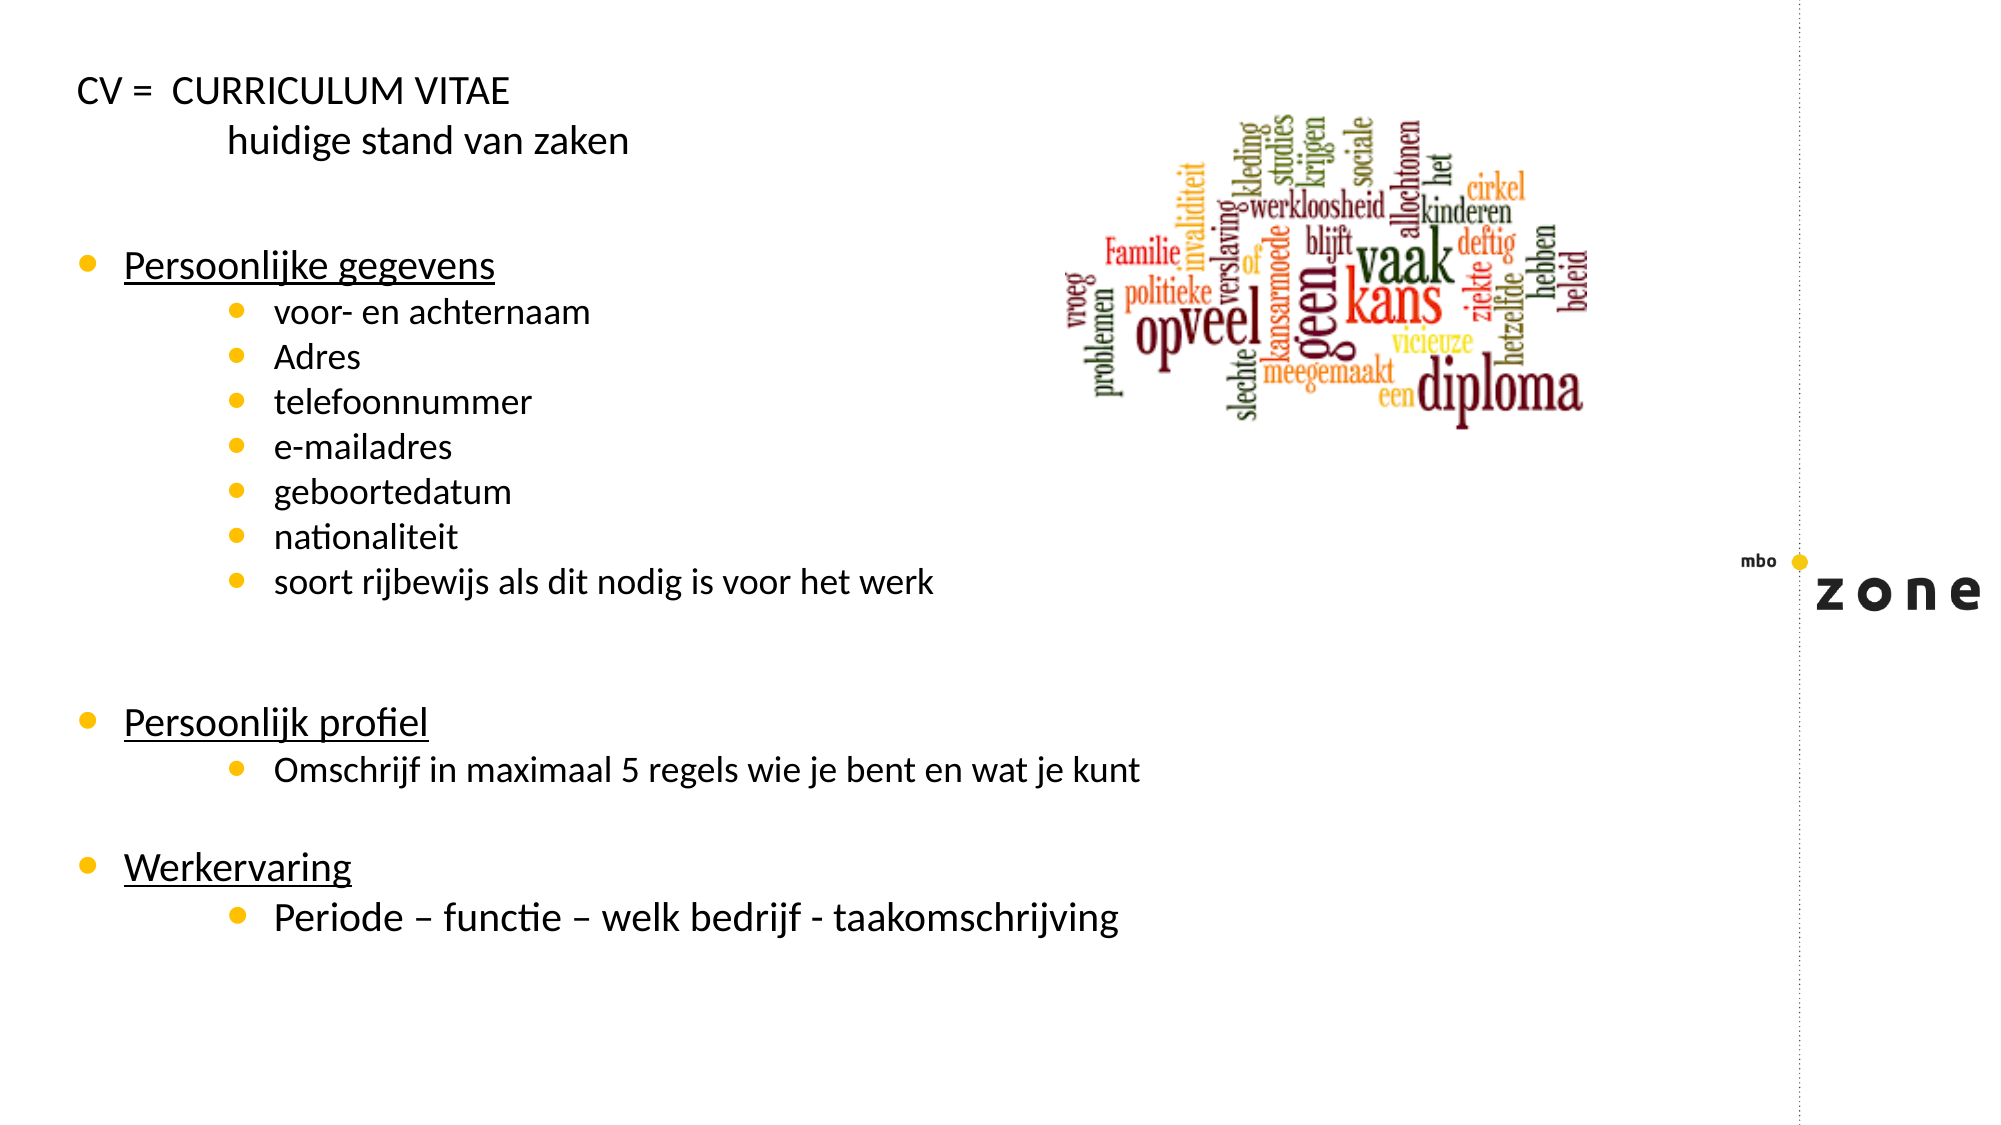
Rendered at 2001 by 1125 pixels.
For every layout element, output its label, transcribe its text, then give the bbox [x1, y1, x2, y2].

picture [1596, 0, 2001, 1125]
picture [1064, 106, 1587, 439]
text_box CV = CURRICULUM VITAE huidige stand van zaken Persoonlijke gegevens voor- en achternaam Adres telefoonnummer e-mailadres geboortedatum nationaliteit soort rijbewijs als dit nodig is voor het werk Persoonlijk profiel Omschrijf in maximaal 5 regels wie je bent en wat je kunt Werkervaring Periode – functie – welk bedrijf - taakomschrijving [62, 55, 1326, 948]
